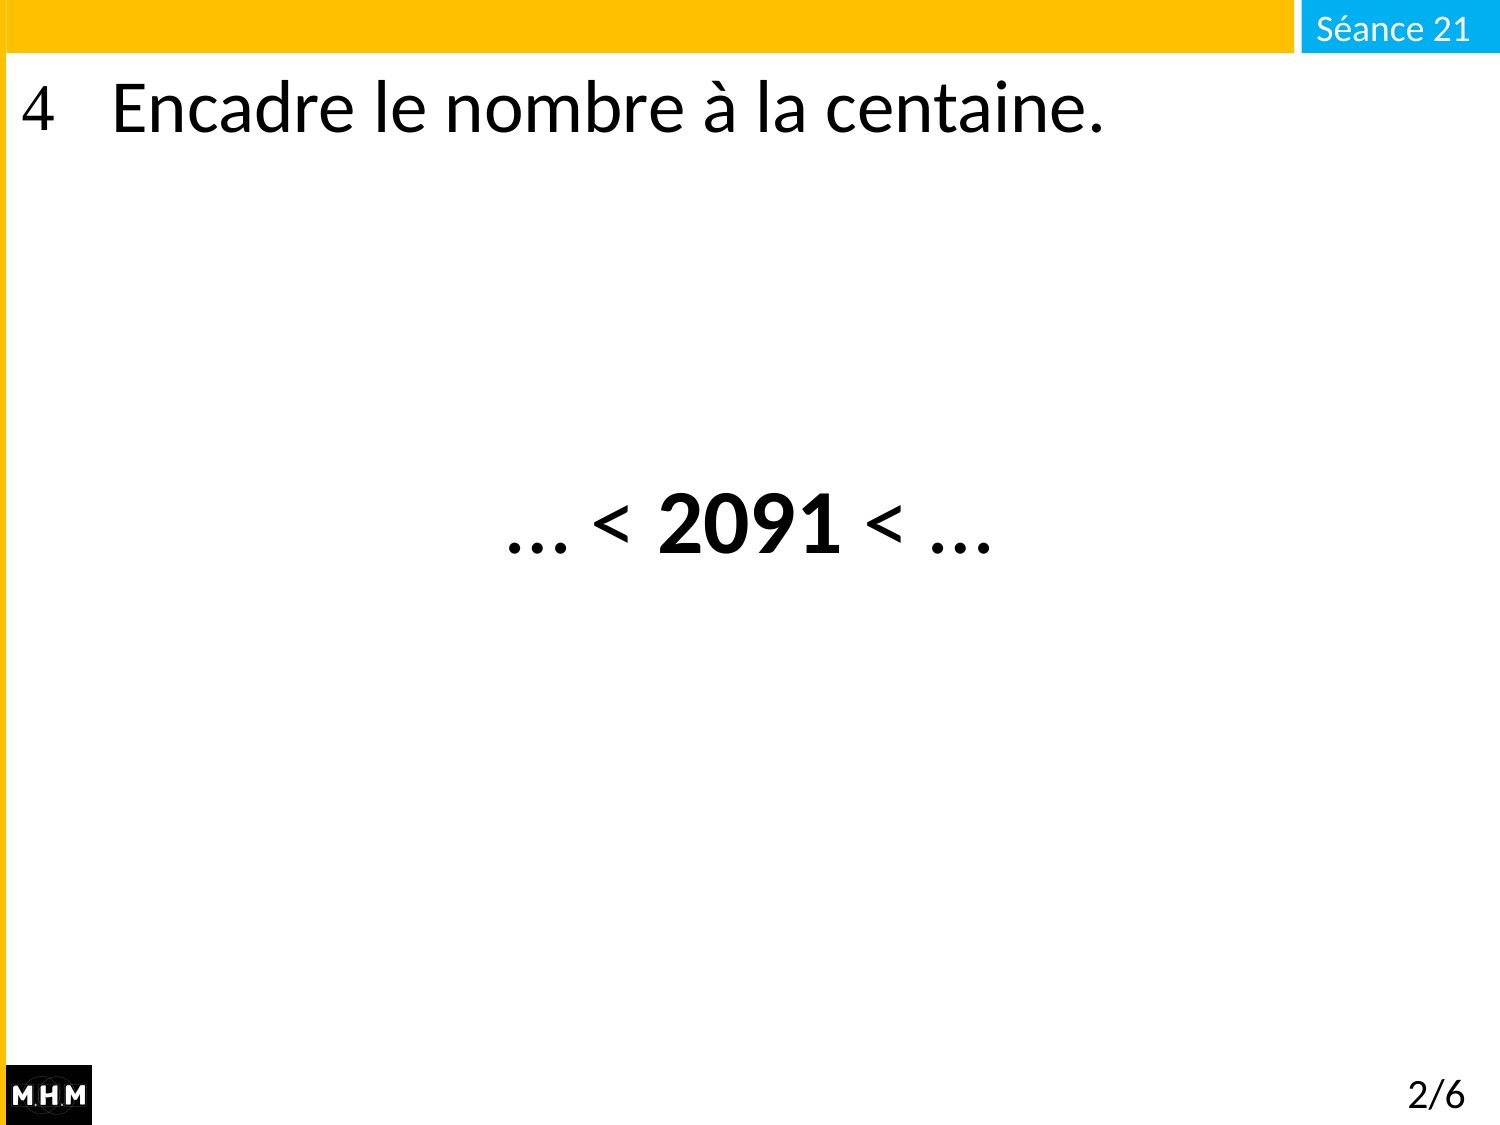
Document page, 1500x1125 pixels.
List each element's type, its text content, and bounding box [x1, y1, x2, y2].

list 2/6 [1373, 1064, 1500, 1125]
title Encadre le nombre à la centaine. [96, 60, 1391, 158]
text_box … < 2091 < … [472, 454, 1028, 579]
picture [6, 1065, 92, 1125]
